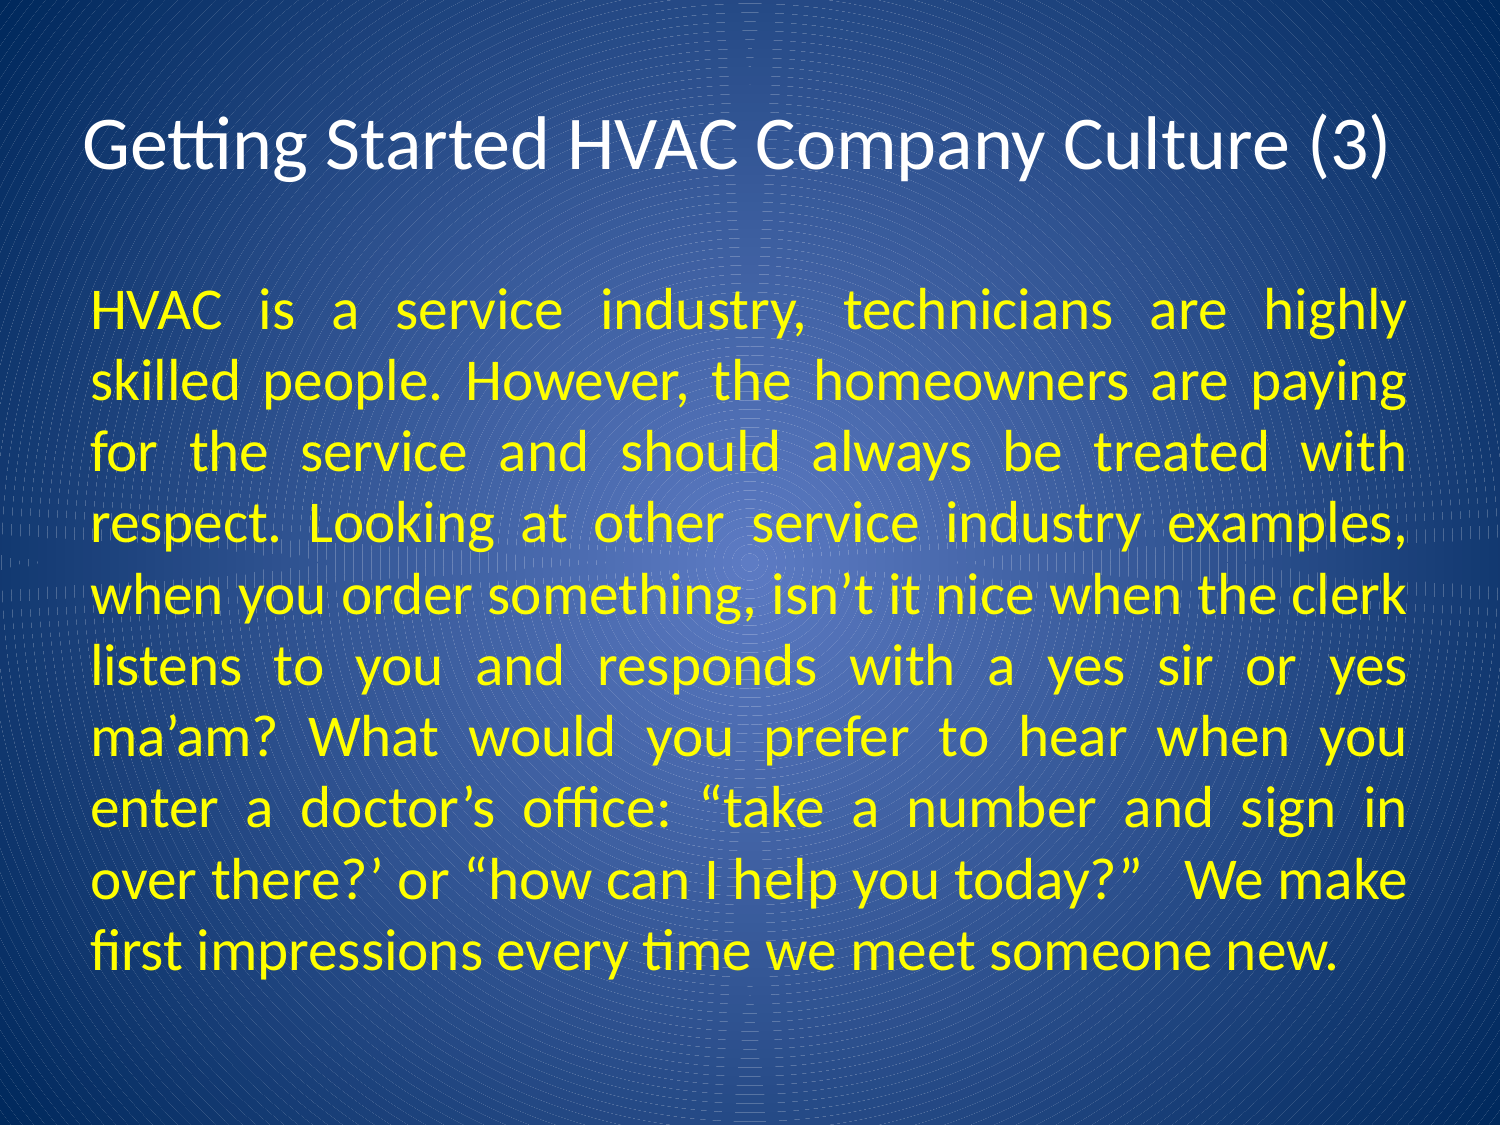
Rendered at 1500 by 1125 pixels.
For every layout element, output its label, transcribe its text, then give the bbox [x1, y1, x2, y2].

list HVAC is a service industry, technicians are highly skilled people. However, the homeowners are paying for the service and should always be treated with respect. Looking at other service industry examples, when you order something, isn’t it nice when the clerk listens to you and responds with a yes sir or yes ma’am? What would you prefer to hear when you enter a doctor’s office: “take a number and sign in over there?’ or “how can I help you today?” We make first impressions every time we meet someone new. [75, 262, 1425, 1005]
title Getting Started HVAC Company Culture (3) [37, 45, 1438, 233]
